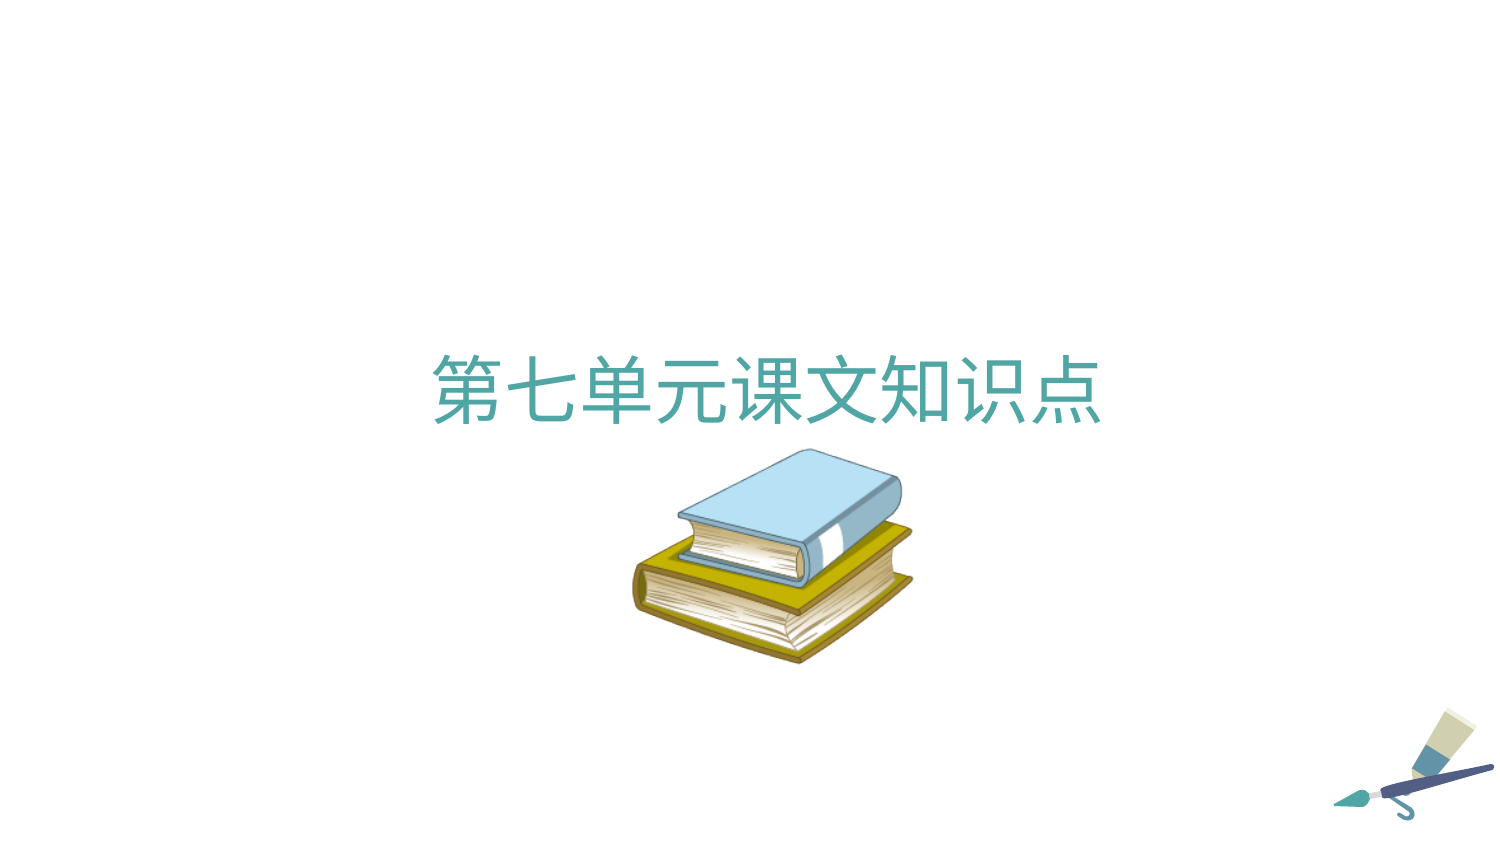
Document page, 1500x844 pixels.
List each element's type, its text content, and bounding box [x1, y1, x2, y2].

picture [612, 391, 942, 722]
text_box 第七单元课文知识点 [415, 291, 1278, 442]
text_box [1358, 708, 1481, 844]
